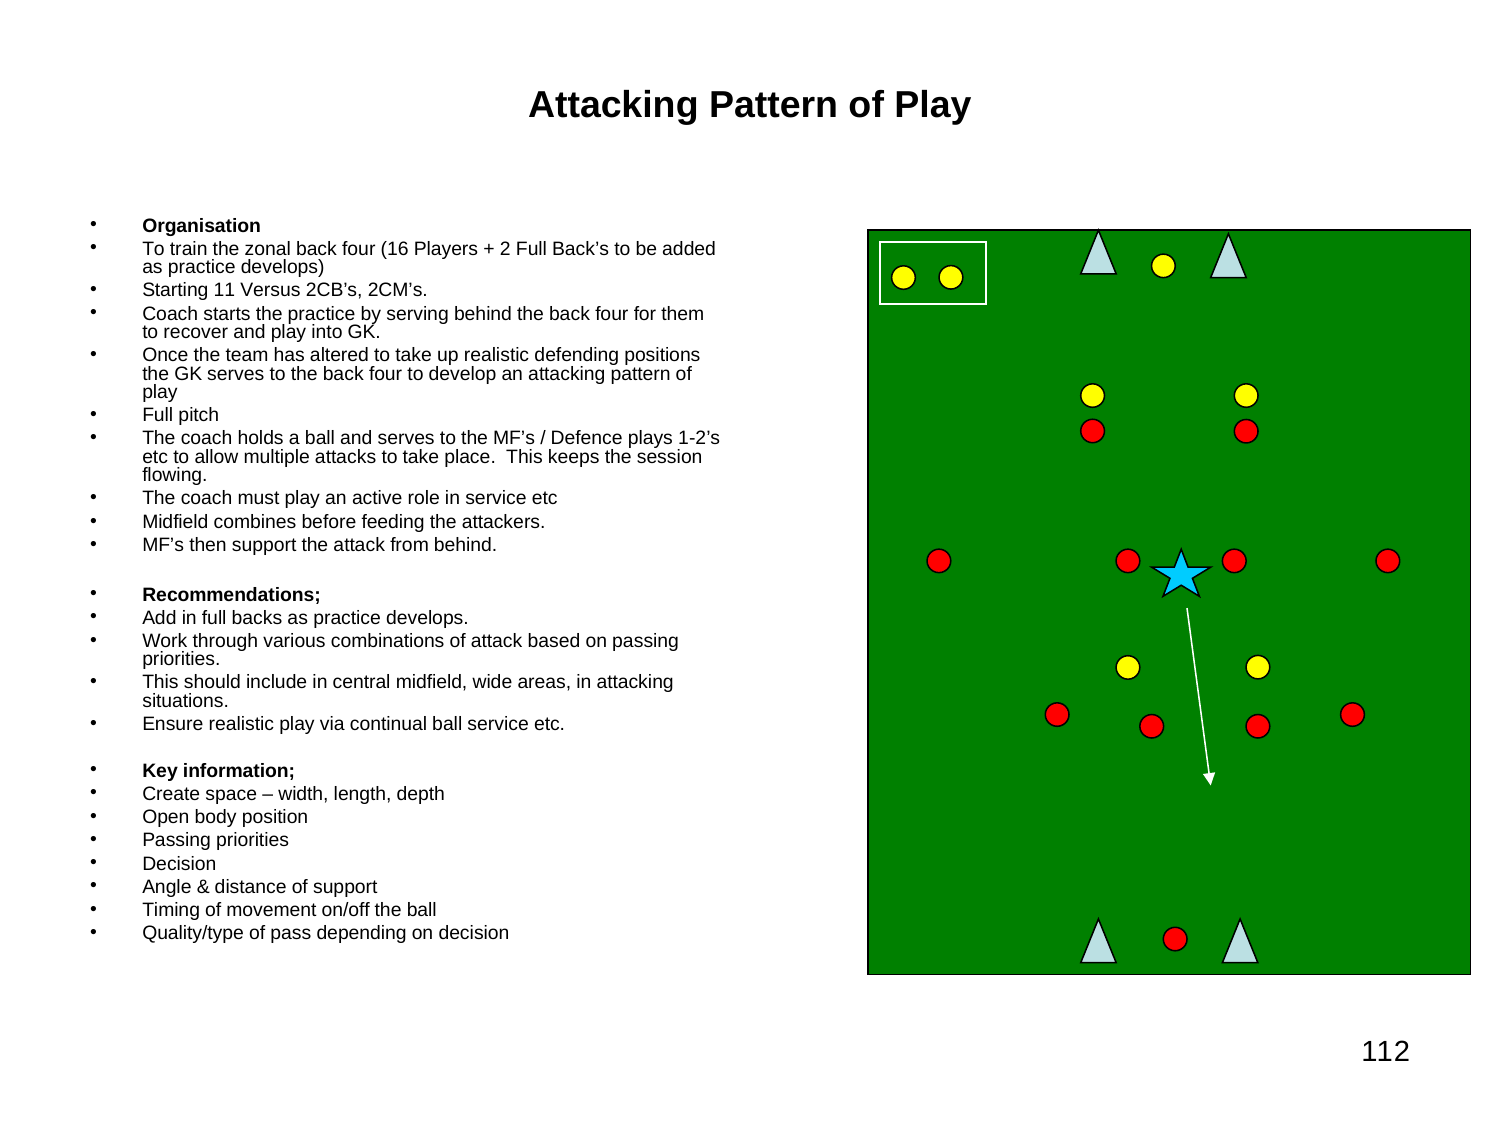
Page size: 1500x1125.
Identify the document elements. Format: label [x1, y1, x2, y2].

text_box [867, 230, 1471, 975]
title [75, 30, 1425, 219]
list [75, 209, 738, 953]
text_box [1074, 1024, 1425, 1103]
